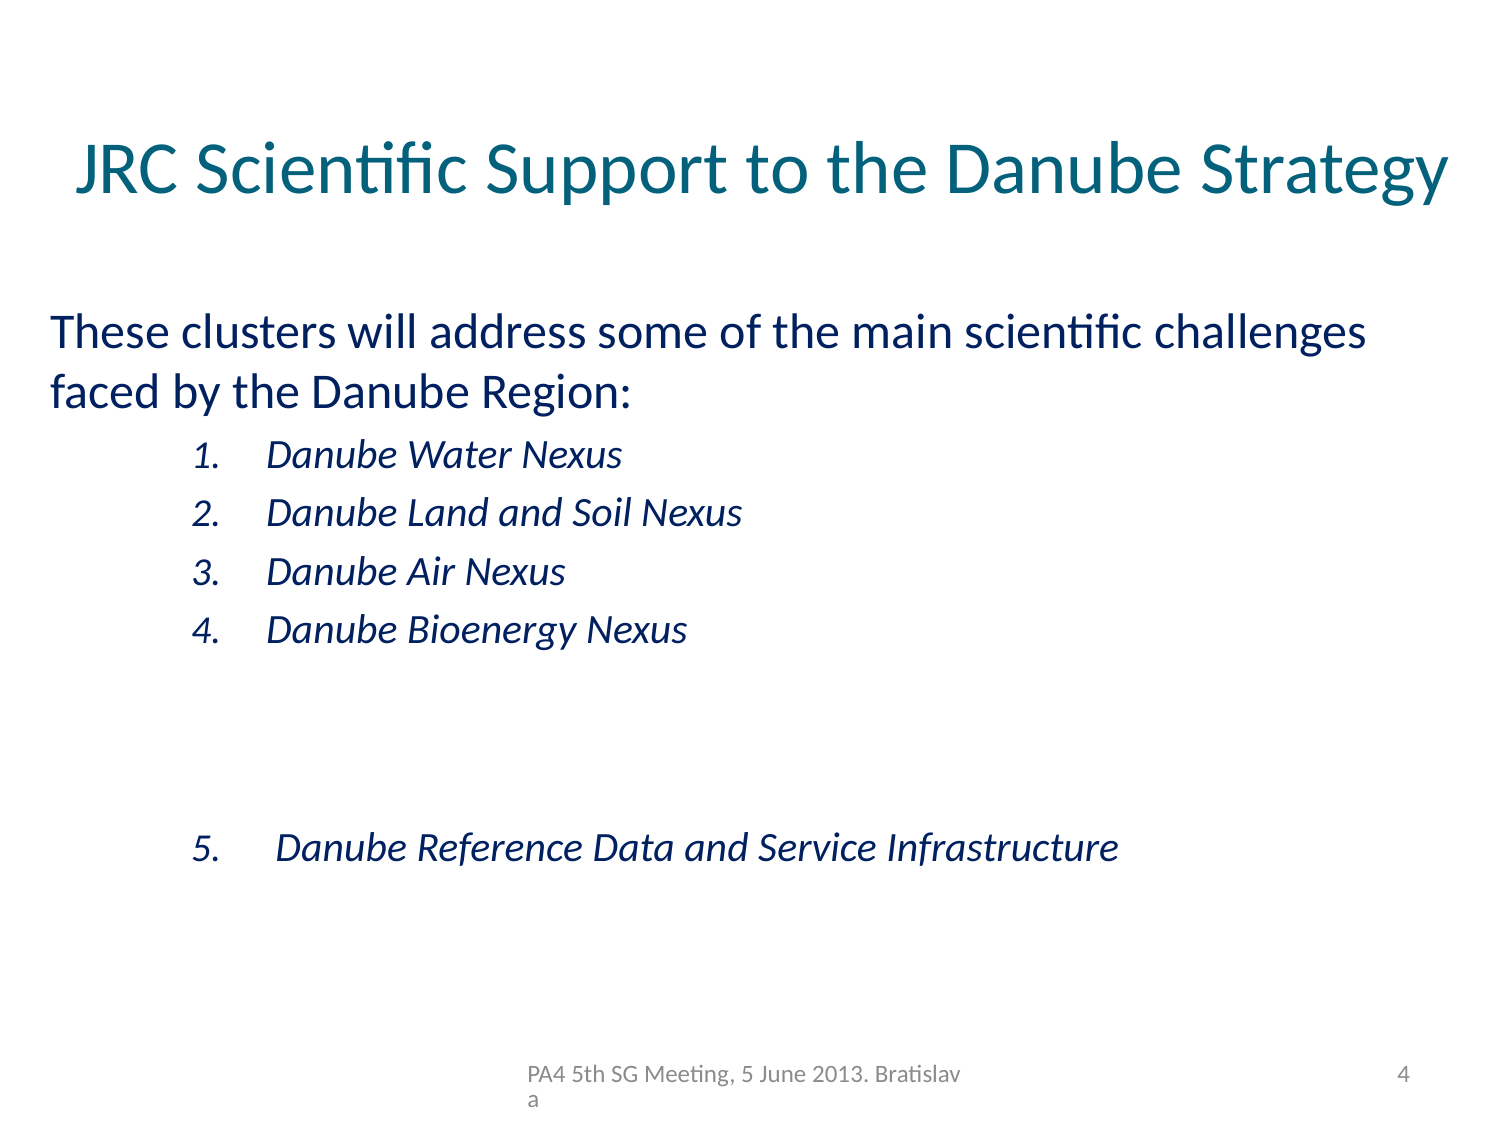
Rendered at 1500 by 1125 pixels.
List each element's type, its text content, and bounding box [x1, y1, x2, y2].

footer PA4 5th SG Meeting, 5 June 2013. Bratislava [512, 1042, 988, 1103]
slide_number 4 [1074, 1042, 1425, 1103]
list These clusters will address some of the main scientific challenges faced by the Danube Region: Danube Water Nexus Danube Land and Soil Nexus Danube Air Nexus Danube Bioenergy Nexus Danube Reference Data and Service Infrastructure [35, 290, 1483, 1011]
text_box JRC Scientific Support to the Danube Strategy [75, 101, 1459, 208]
